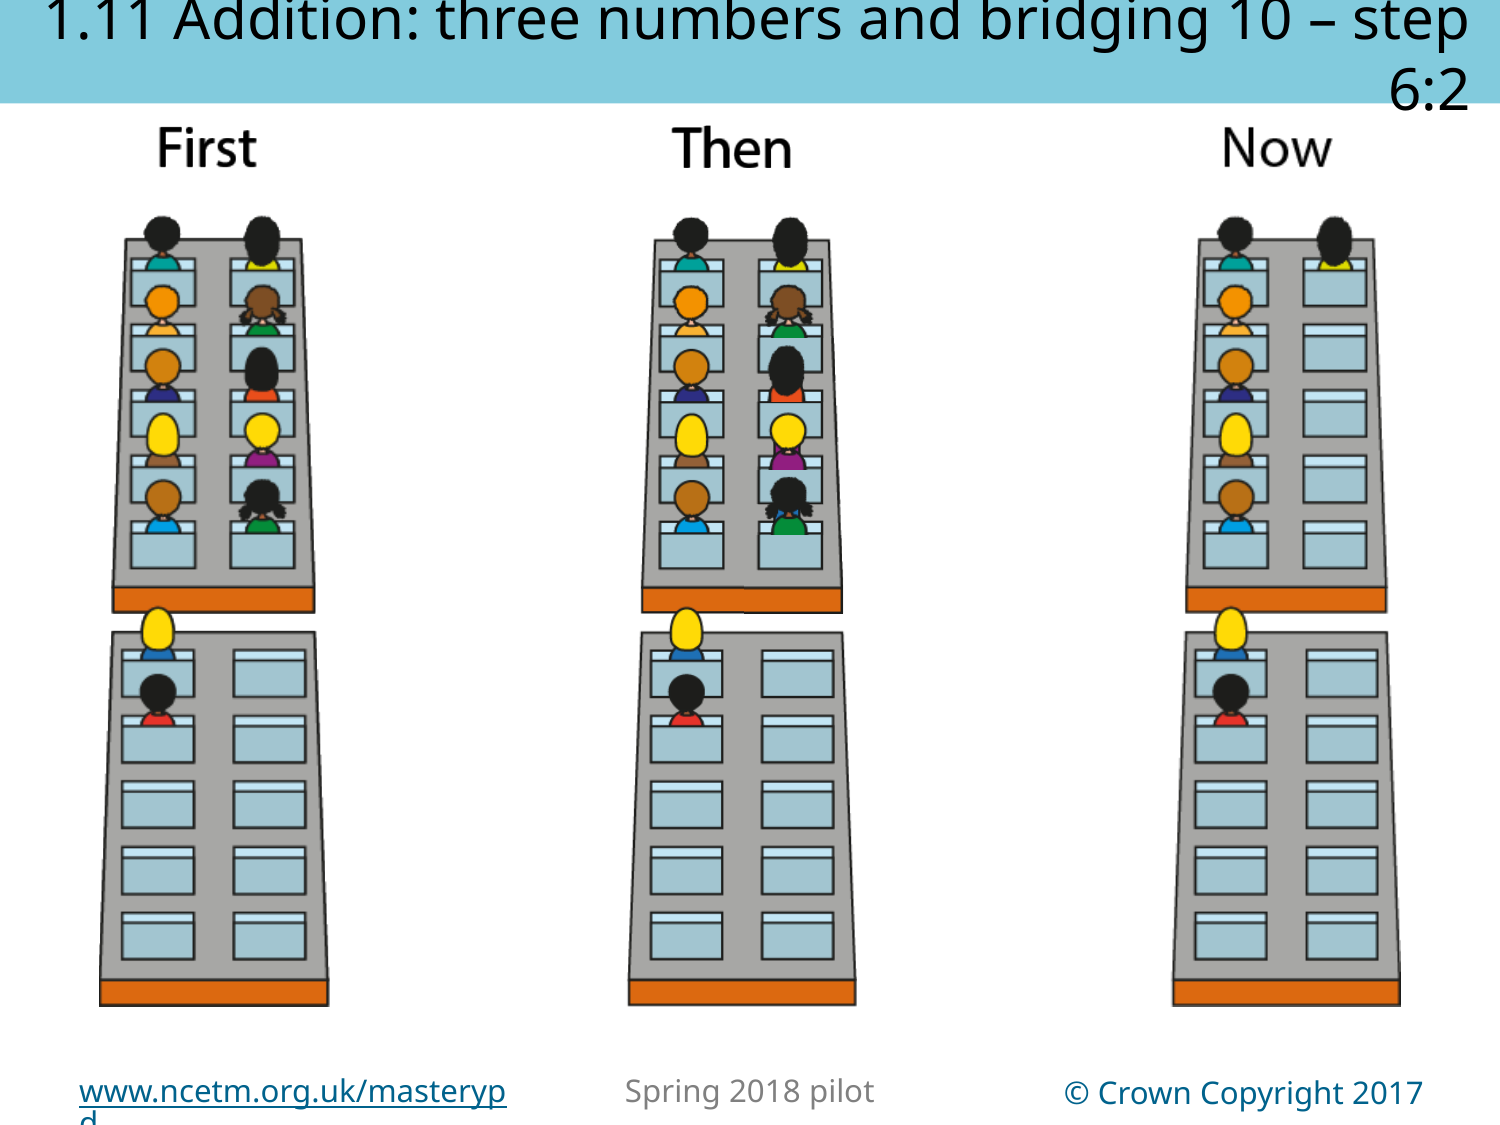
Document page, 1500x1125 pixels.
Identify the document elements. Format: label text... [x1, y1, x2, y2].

picture [599, 117, 999, 1007]
list 1.11 Addition: three numbers and bridging 10 – step 6:2 [0, 0, 1500, 104]
picture [1137, 118, 1436, 1007]
picture [99, 118, 352, 1007]
